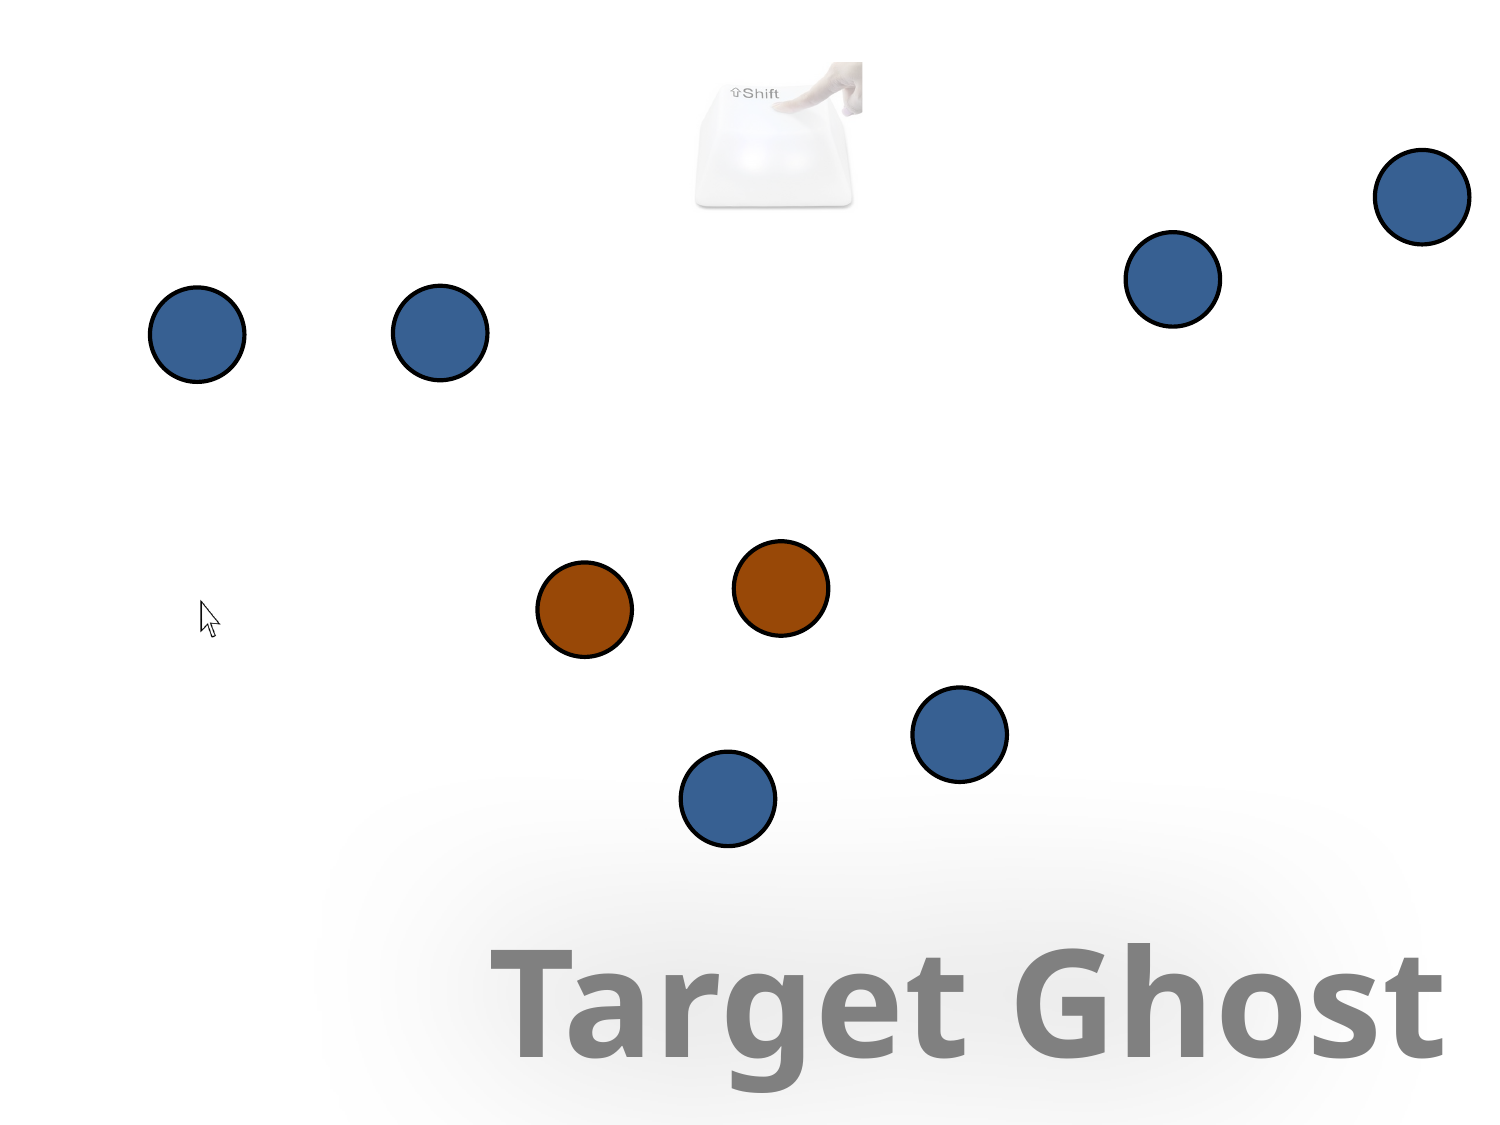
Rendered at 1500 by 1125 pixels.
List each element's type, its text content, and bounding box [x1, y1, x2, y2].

text_box [147, 285, 247, 385]
text_box [685, 60, 865, 214]
text_box [731, 539, 831, 638]
picture [199, 599, 221, 638]
text_box [678, 749, 778, 849]
text_box [910, 685, 1010, 785]
text_box [390, 283, 490, 383]
text_box [1372, 147, 1472, 247]
text_box [535, 560, 635, 660]
text_box [1123, 230, 1223, 329]
text_box Target Ghost [387, 899, 1463, 1095]
